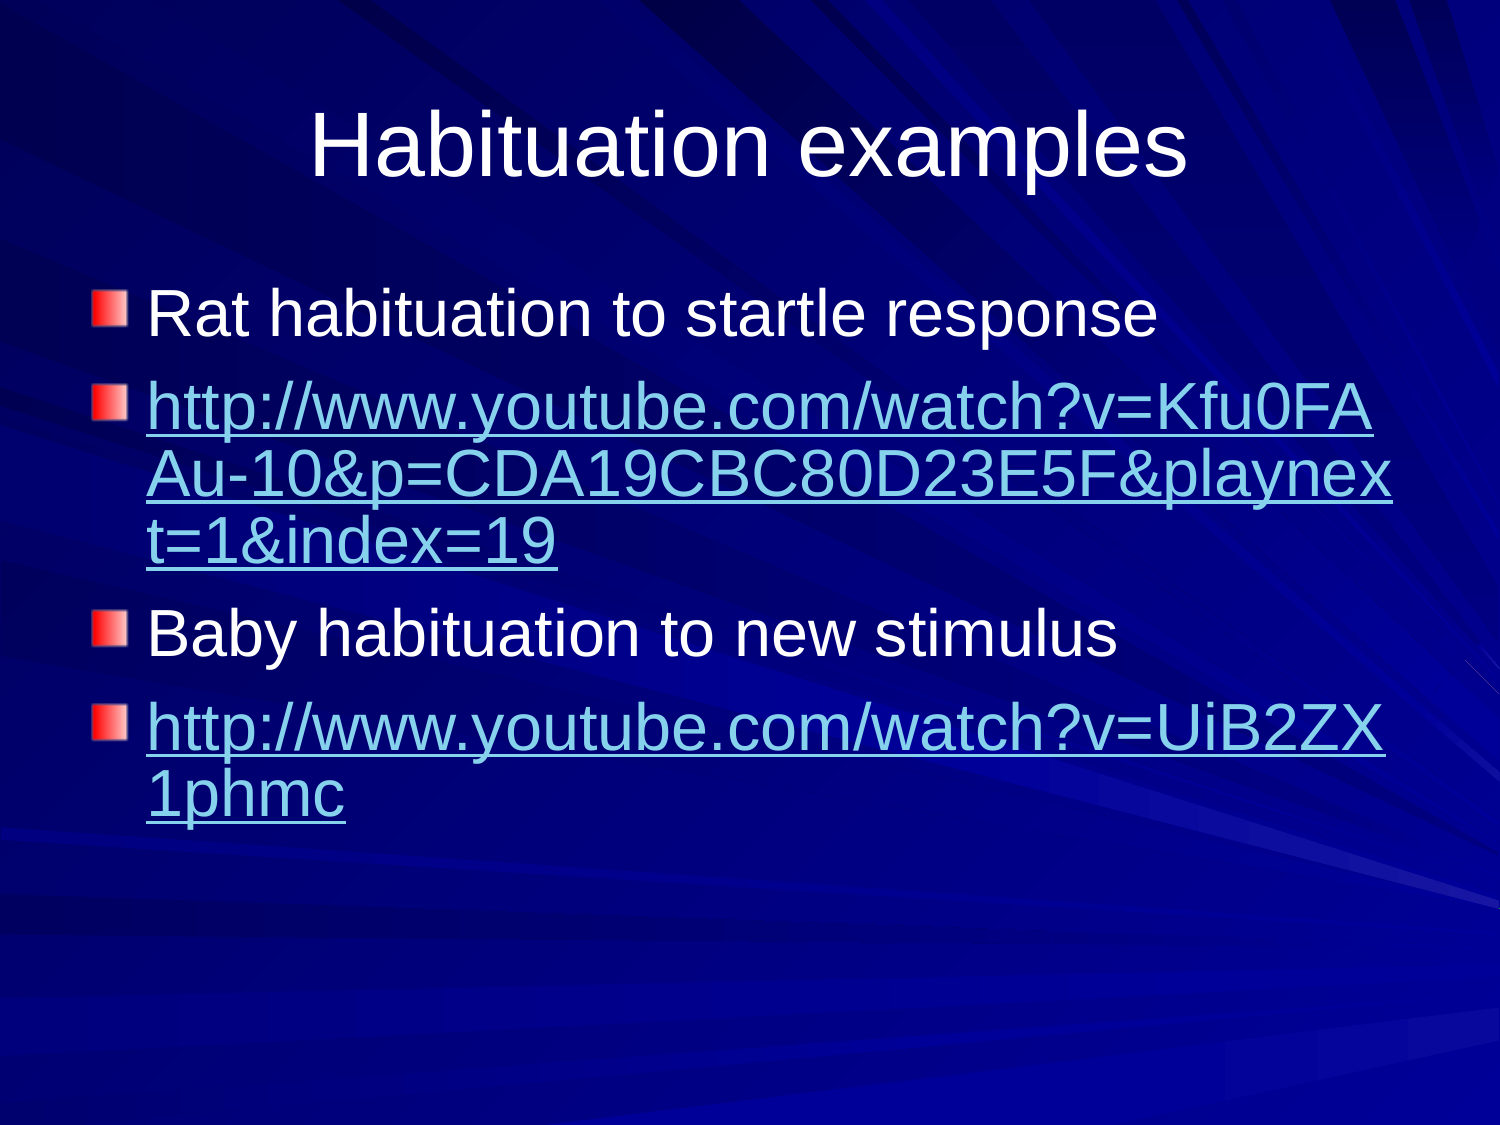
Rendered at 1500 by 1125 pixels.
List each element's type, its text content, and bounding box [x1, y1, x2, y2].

picture [90, 608, 132, 651]
picture [90, 702, 132, 745]
list Rat habituation to startle response http://www.youtube.com/watch?v=Kfu0FAAu-10&p=CDA19CBC80D23E5F&playnext=1&index=19 Baby habituation to new stimulus http://www.youtube.com/watch?v=UiB2ZX1phmc [74, 262, 1426, 1006]
title Habituation examples [74, 45, 1426, 234]
picture [90, 382, 132, 425]
picture [90, 288, 132, 331]
